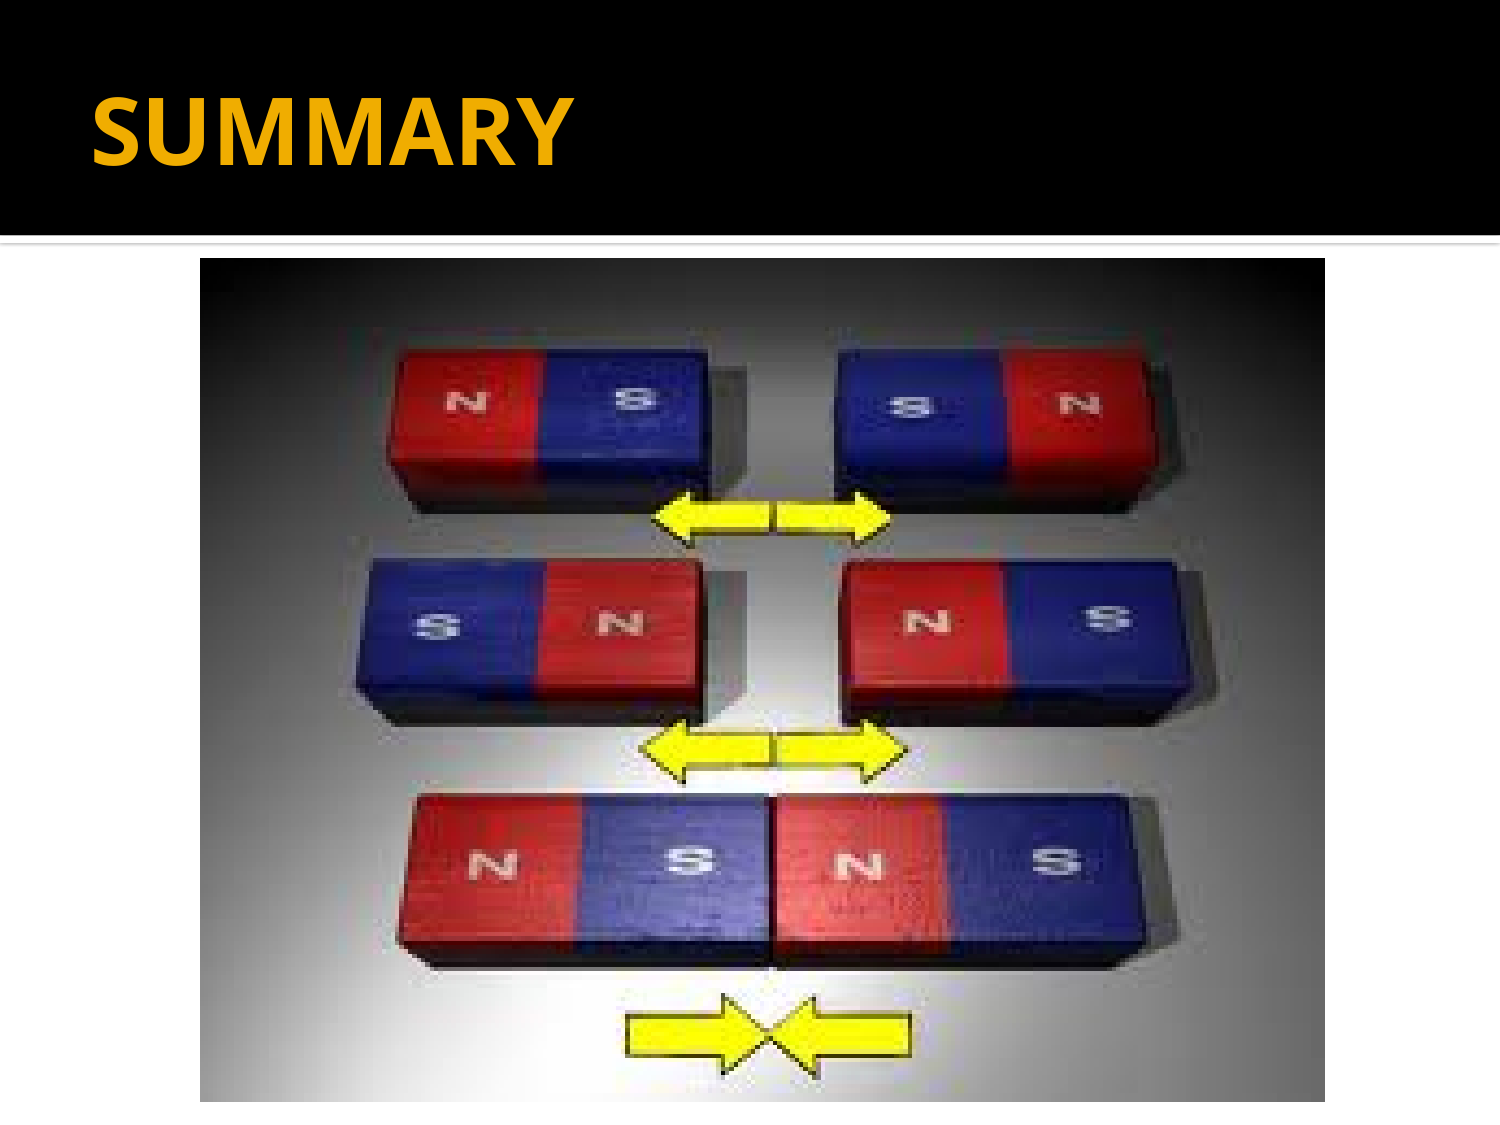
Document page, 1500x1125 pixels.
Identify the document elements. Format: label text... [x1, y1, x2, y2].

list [199, 258, 1325, 1102]
title SUMMARY [75, 25, 1425, 231]
